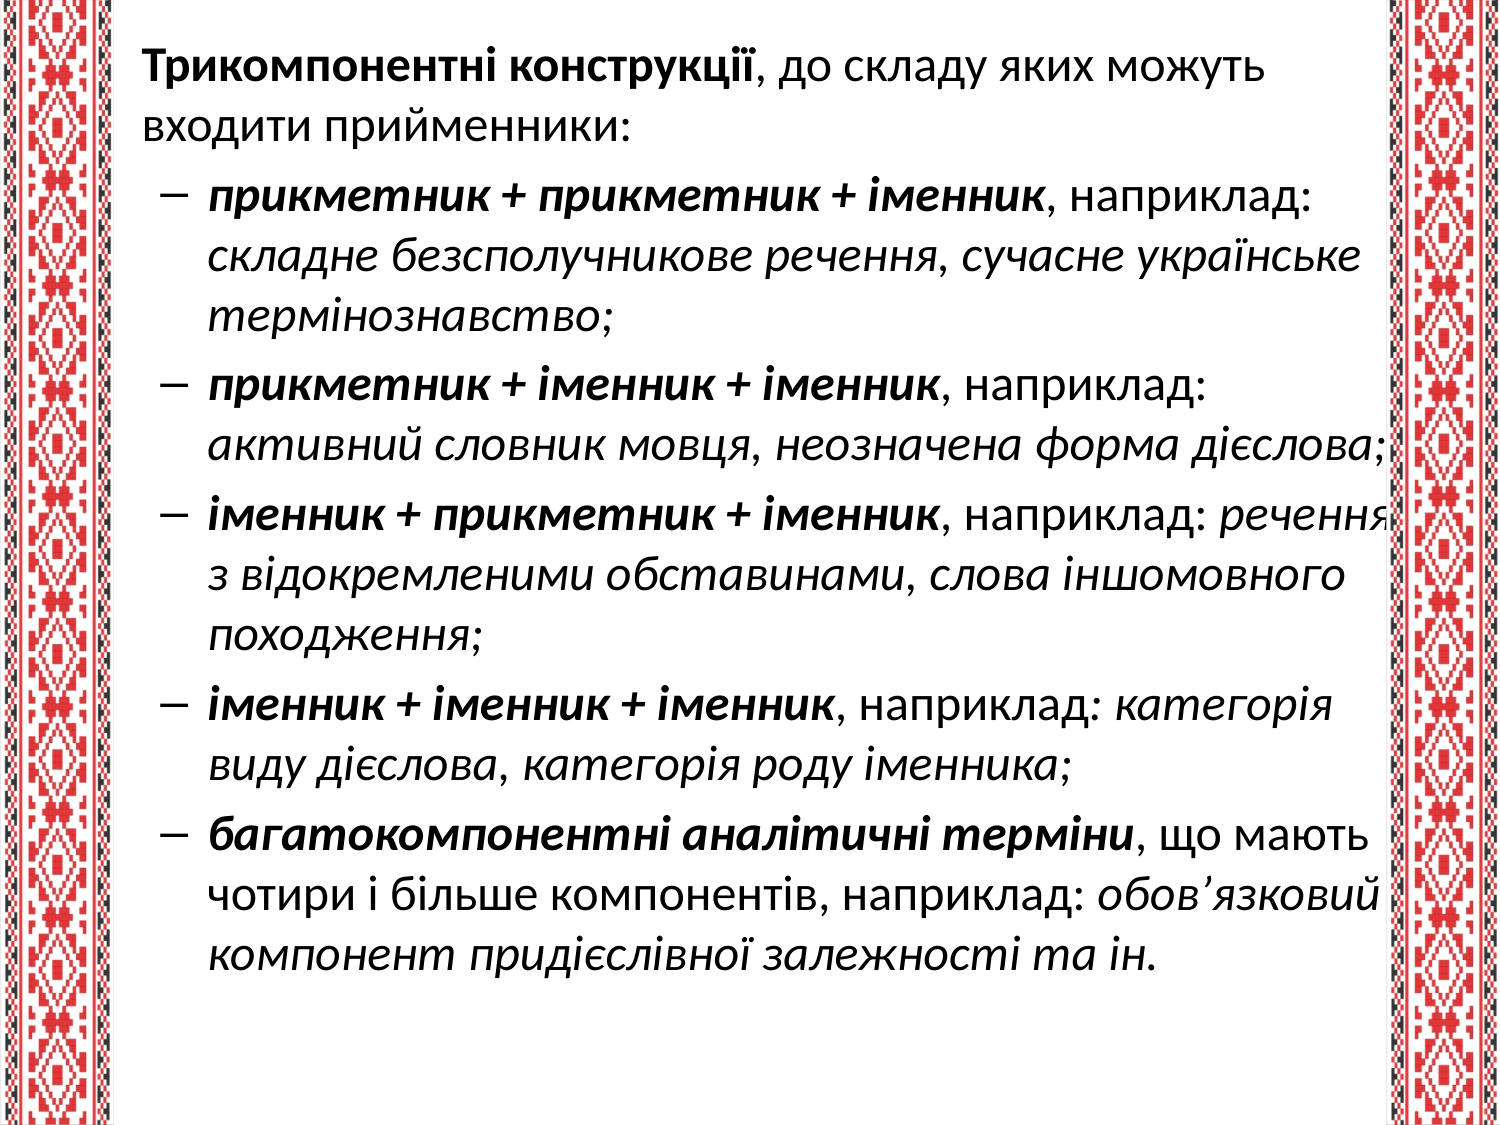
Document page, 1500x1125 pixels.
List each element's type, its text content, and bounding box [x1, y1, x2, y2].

picture [0, 1, 620, 1124]
list Трикомпонентні конструкції, до складу яких можуть входити прийменники: прикметник + прикметник + іменник, наприклад: складне безсполучникове речення, сучасне українське термінознавство; прикметник + іменник + іменник, наприклад: активний словник мовця, неозначена форма дієслова; іменник + прикметник + іменник, наприклад: речення з відокремленими обставинами, слова іншомовного походження; іменник + іменник + іменник, наприклад: категорія виду дієслова, категорія роду іменника; багатокомпонентні аналітичні терміни, що мають чотири і більше компонентів, наприклад: обов’язковий компонент придієслівної залежності та ін. [114, 23, 1386, 879]
picture [880, 1, 1500, 1124]
